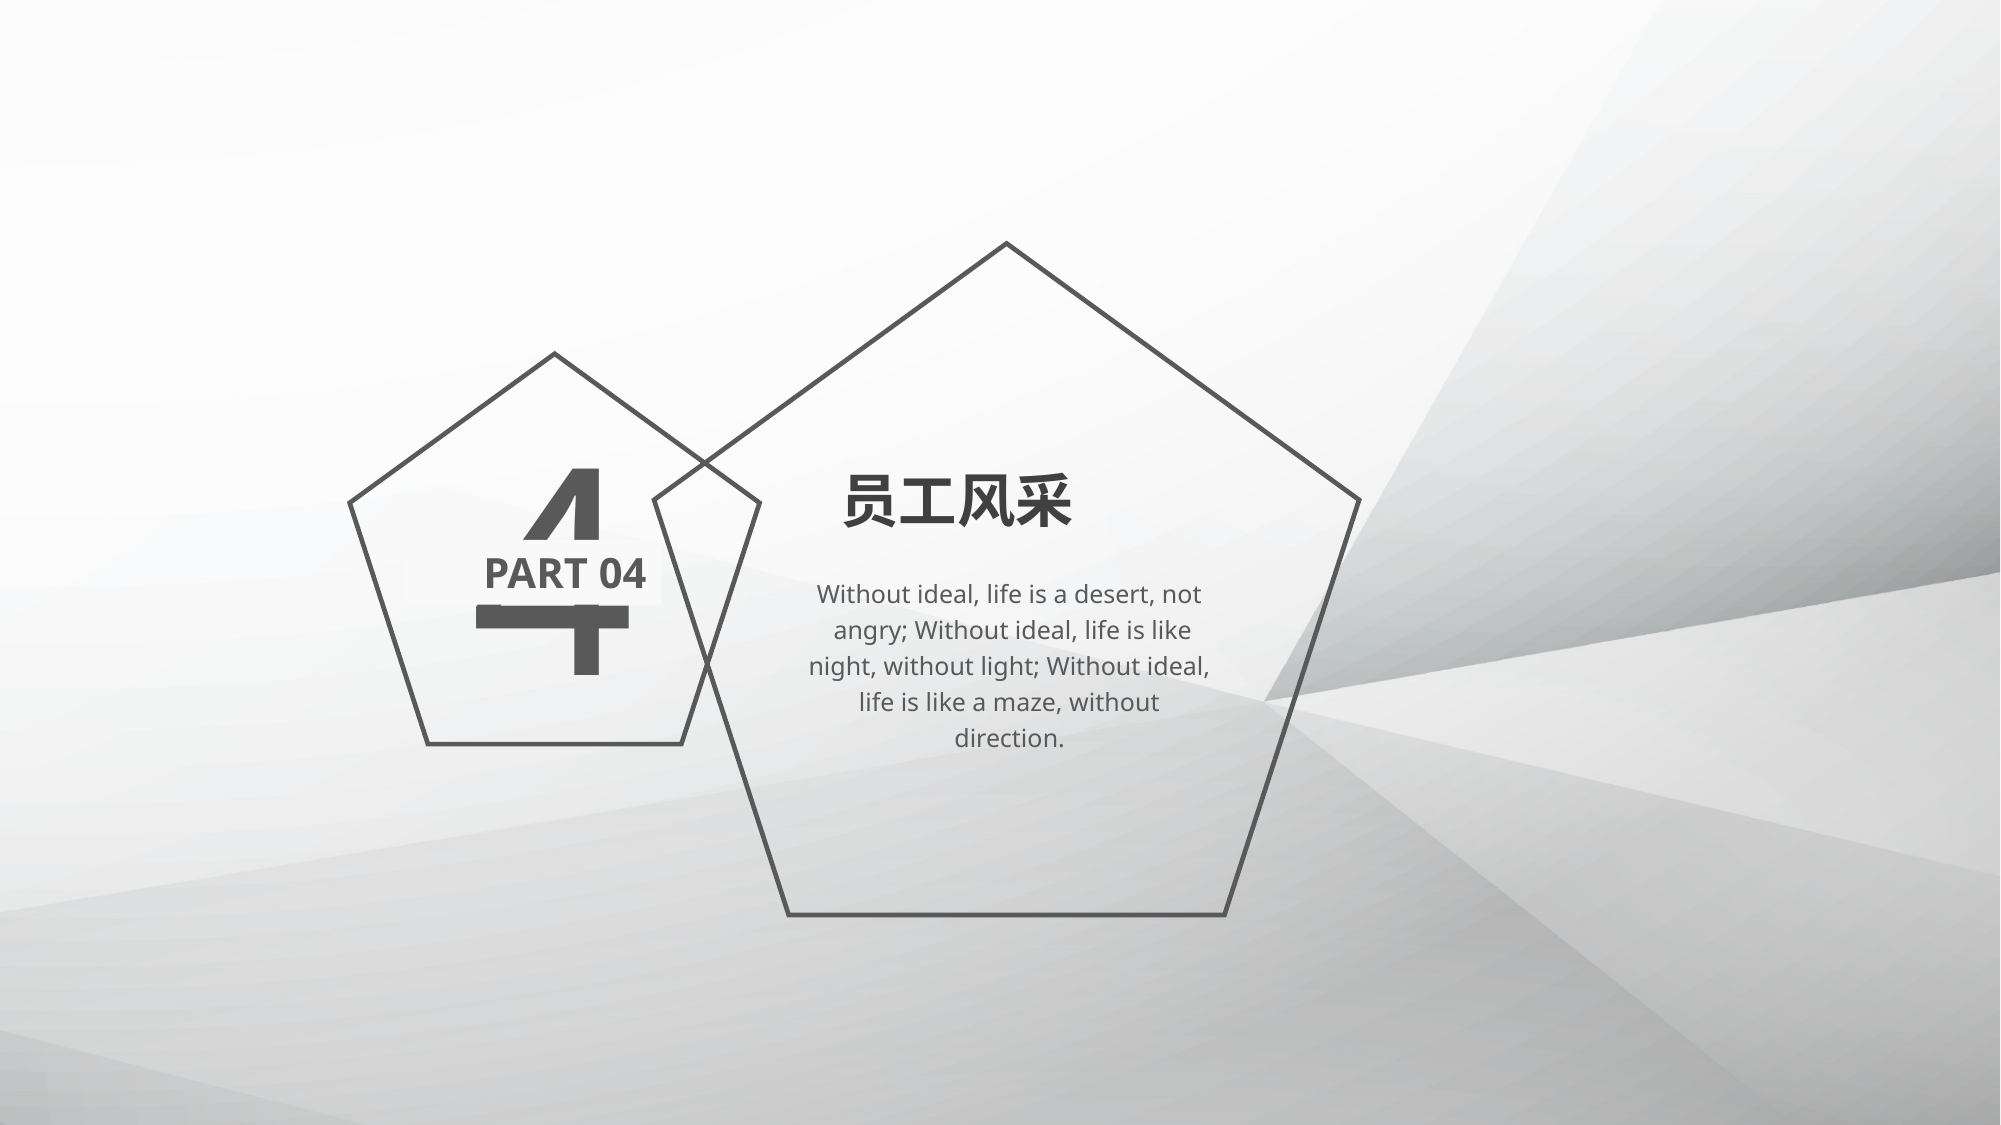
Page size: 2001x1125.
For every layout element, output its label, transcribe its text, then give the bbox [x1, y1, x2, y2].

text_box 员工风采 [826, 456, 1194, 542]
text_box Without ideal, life is a desert, not angry; Without ideal, life is like night, without light; Without ideal, life is like a maze, without direction. [788, 565, 1231, 760]
picture [0, 0, 2001, 1125]
text_box 4 [594, 380, 630, 406]
text_box [348, 352, 761, 746]
text_box 4 [456, 380, 515, 423]
text_box [705, 242, 1361, 916]
